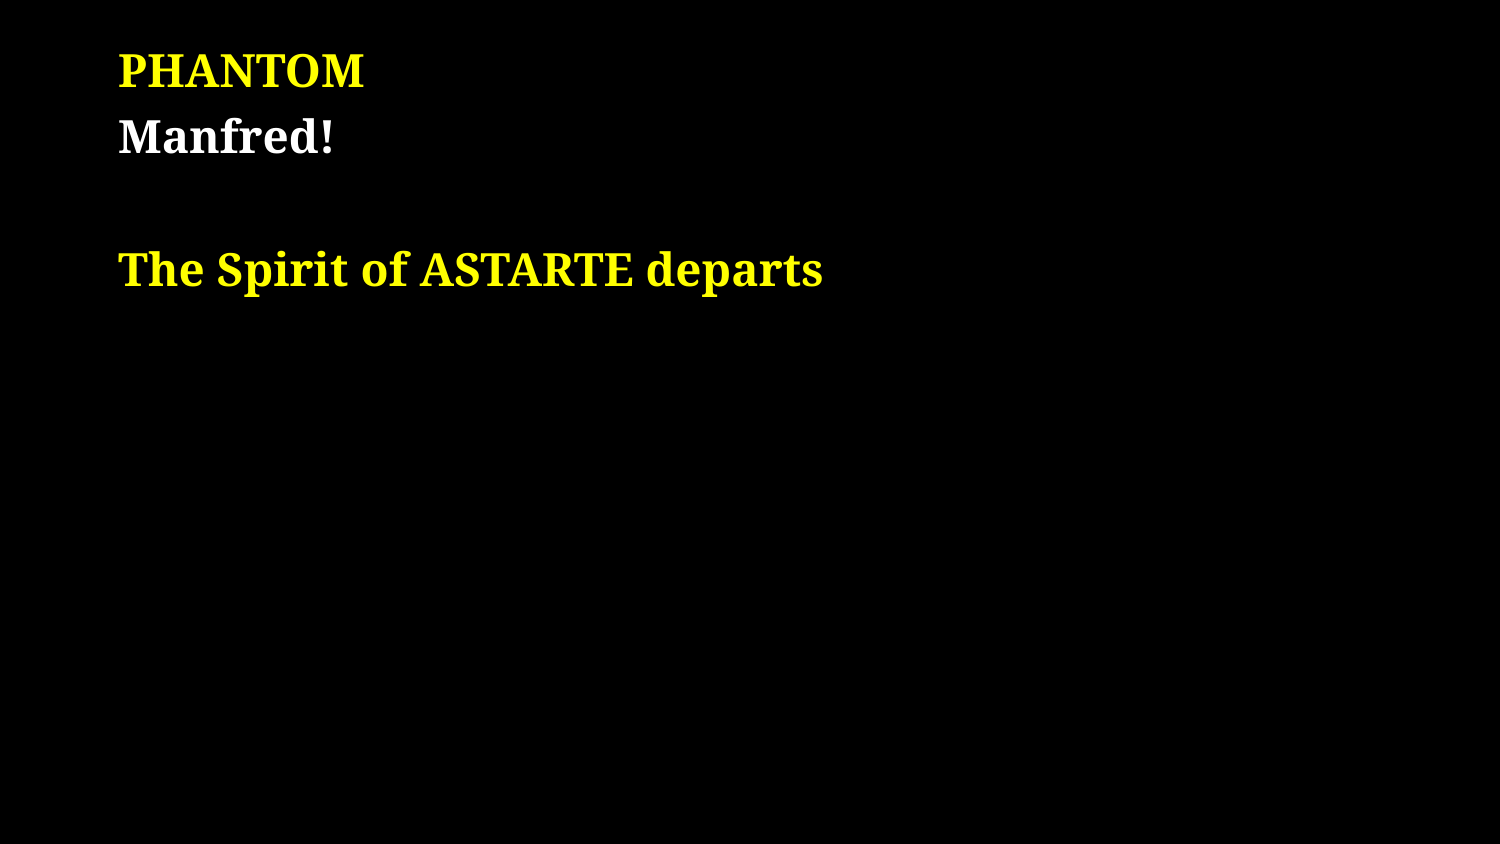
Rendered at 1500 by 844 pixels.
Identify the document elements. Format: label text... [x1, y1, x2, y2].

title PHANTOM Manfred! The Spirit of ASTARTE departs [103, 23, 1397, 305]
